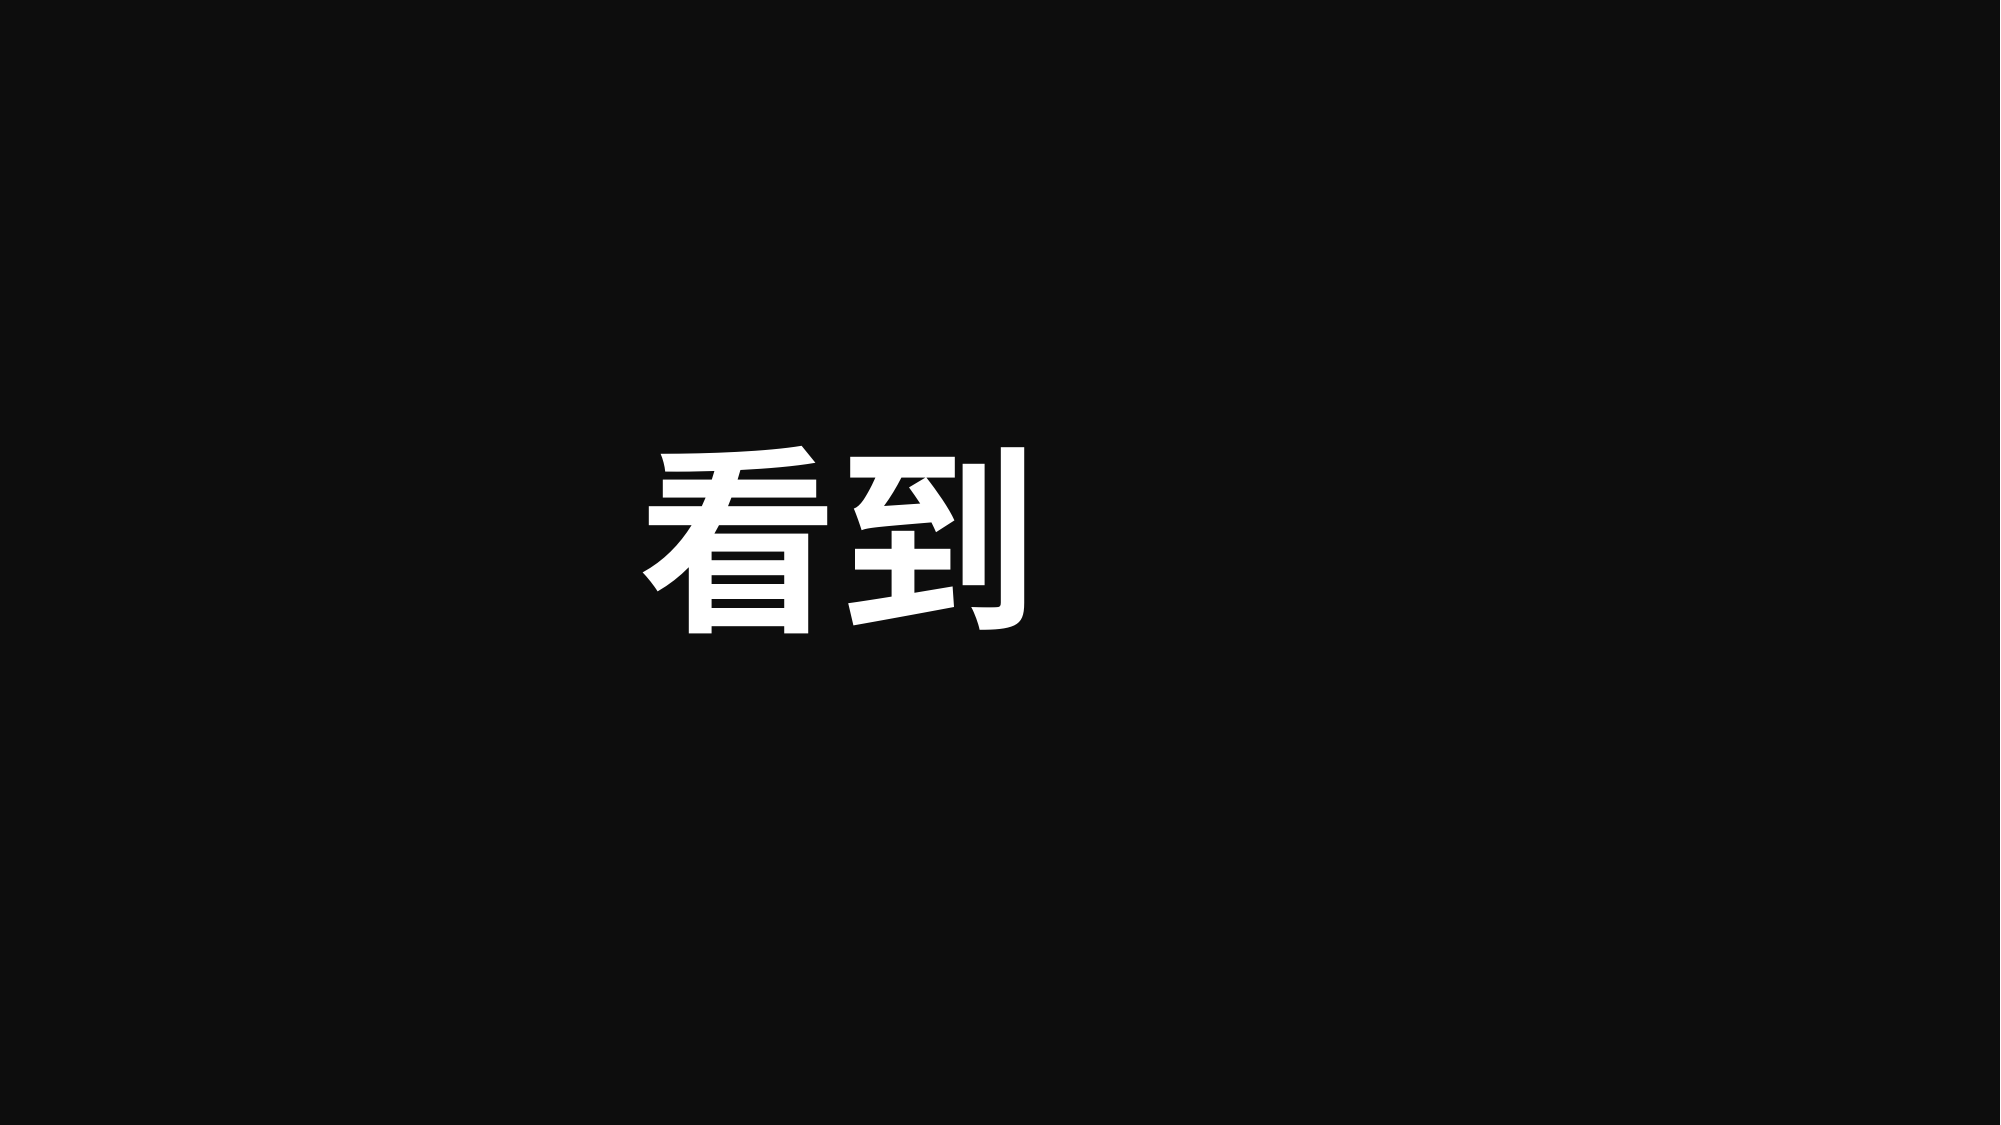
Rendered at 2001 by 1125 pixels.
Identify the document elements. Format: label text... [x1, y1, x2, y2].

text_box 看到 [623, 407, 1054, 663]
